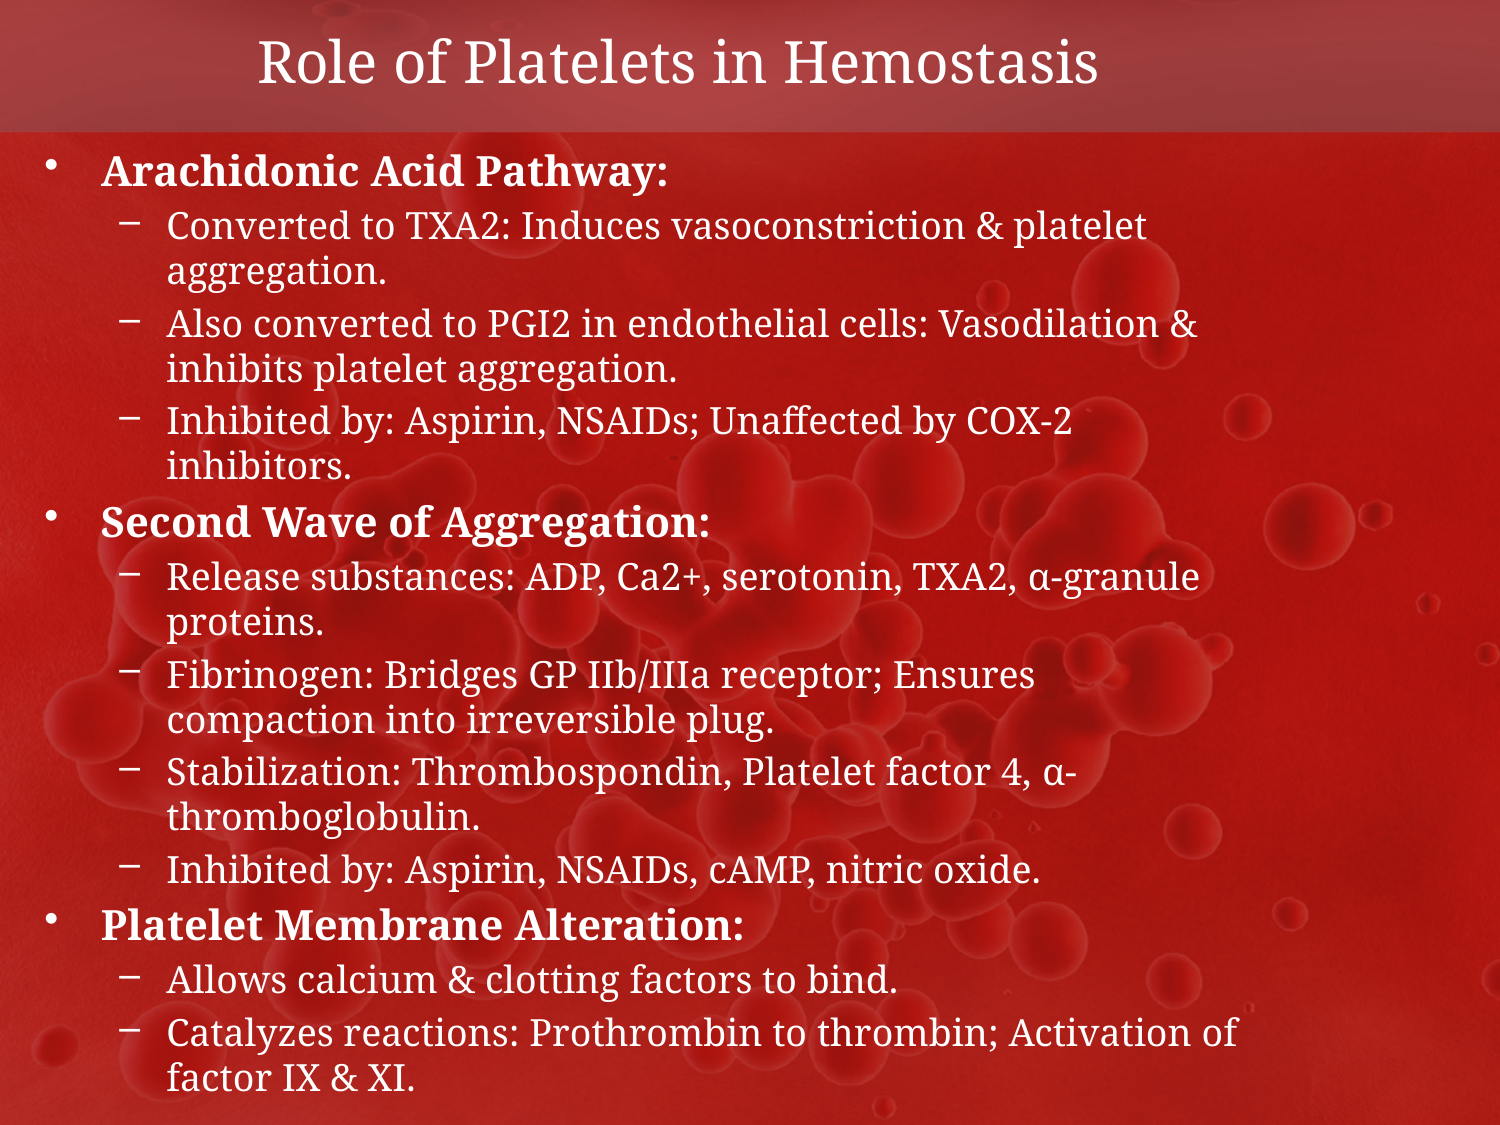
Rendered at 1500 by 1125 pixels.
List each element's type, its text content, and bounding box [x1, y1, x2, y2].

list Arachidonic Acid Pathway: Converted to TXA2: Induces vasoconstriction & platelet aggregation. Also converted to PGI2 in endothelial cells: Vasodilation & inhibits platelet aggregation. Inhibited by: Aspirin, NSAIDs; Unaffected by COX-2 inhibitors. Second Wave of Aggregation: Release substances: ADP, Ca2+, serotonin, TXA2, α-granule proteins. Fibrinogen: Bridges GP IIb/IIIa receptor; Ensures compaction into irreversible plug. Stabilization: Thrombospondin, Platelet factor 4, α-thromboglobulin. Inhibited by: Aspirin, NSAIDs, cAMP, nitric oxide. Platelet Membrane Alteration: Allows calcium & clotting factors to bind. Catalyzes reactions: Prothrombin to thrombin; Activation of factor IX & XI. [29, 136, 1259, 1048]
picture [0, 0, 1500, 1125]
title Role of Platelets in Hemostasis [241, 18, 1448, 103]
